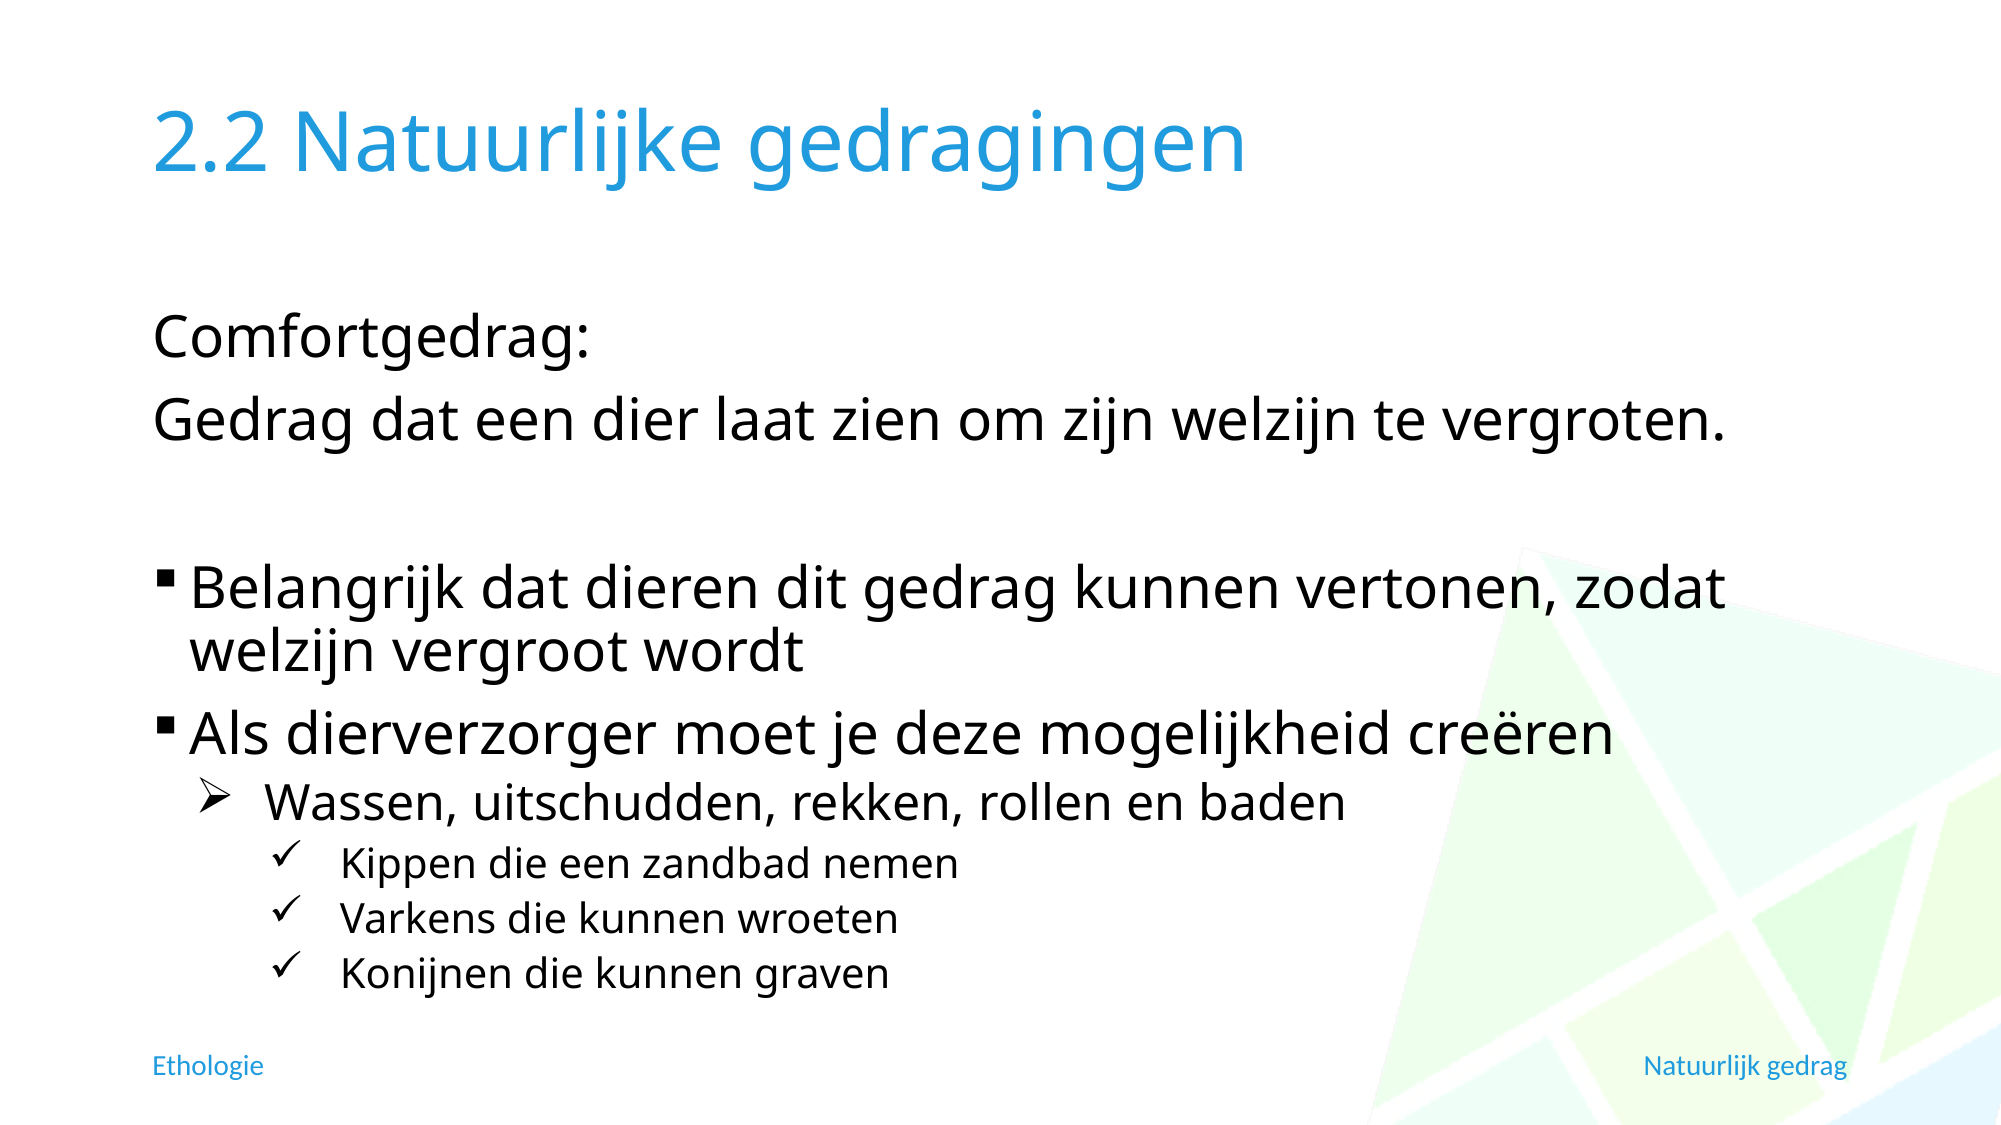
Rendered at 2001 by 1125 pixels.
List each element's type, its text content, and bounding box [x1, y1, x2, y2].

list Natuurlijk gedrag [1412, 1042, 1863, 1103]
list Comfortgedrag: Gedrag dat een dier laat zien om zijn welzijn te vergroten. Belangrijk dat dieren dit gedrag kunnen vertonen, zodat welzijn vergroot wordt Als dierverzorger moet je deze mogelijkheid creëren Wassen, uitschudden, rekken, rollen en baden Kippen die een zandbad nemen Varkens die kunnen wroeten Konijnen die kunnen graven [137, 299, 1863, 1014]
title 2.2 Natuurlijke gedragingen [137, 59, 1863, 229]
list Ethologie [137, 1042, 588, 1103]
